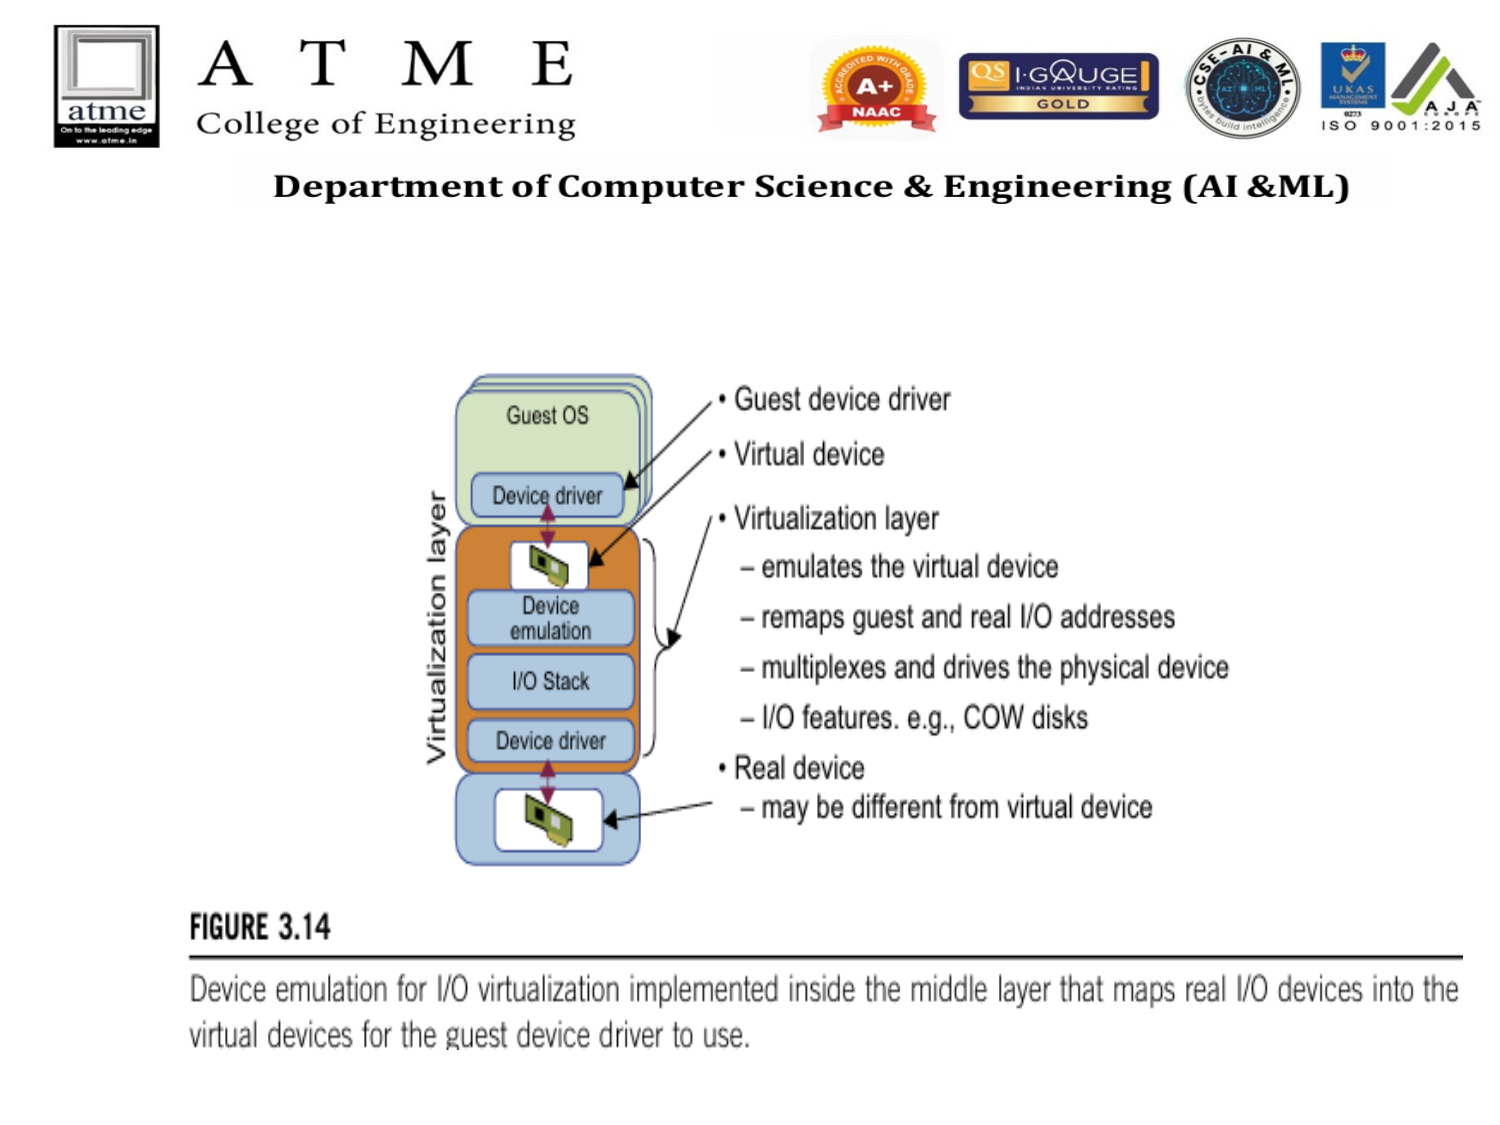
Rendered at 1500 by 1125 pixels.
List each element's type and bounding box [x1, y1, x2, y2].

picture [152, 310, 1463, 1051]
picture [24, 0, 1500, 226]
